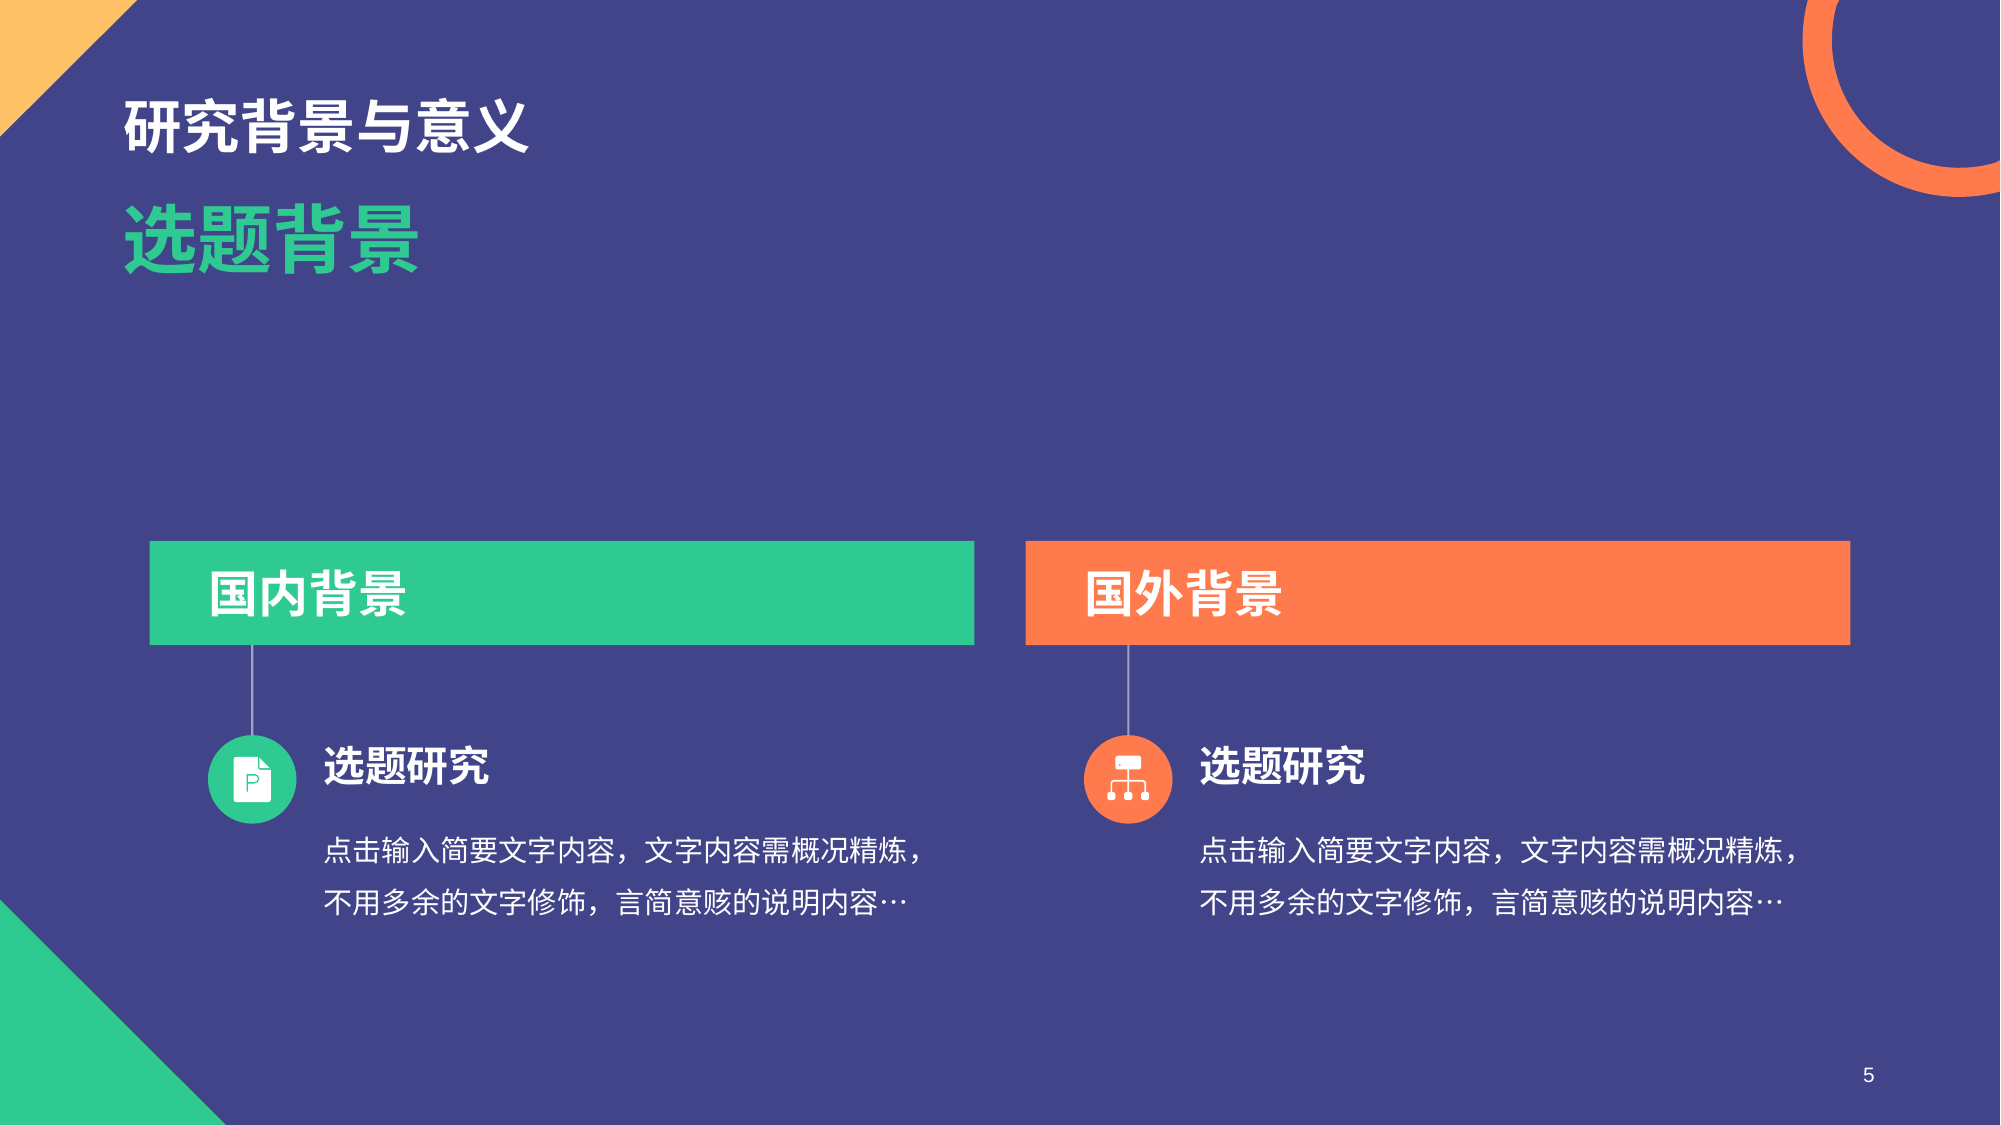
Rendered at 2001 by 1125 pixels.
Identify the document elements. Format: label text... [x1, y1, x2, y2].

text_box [108, 185, 1851, 923]
title 研究背景与意义 [108, 0, 1890, 169]
slide_number 5 [1452, 1056, 1890, 1092]
